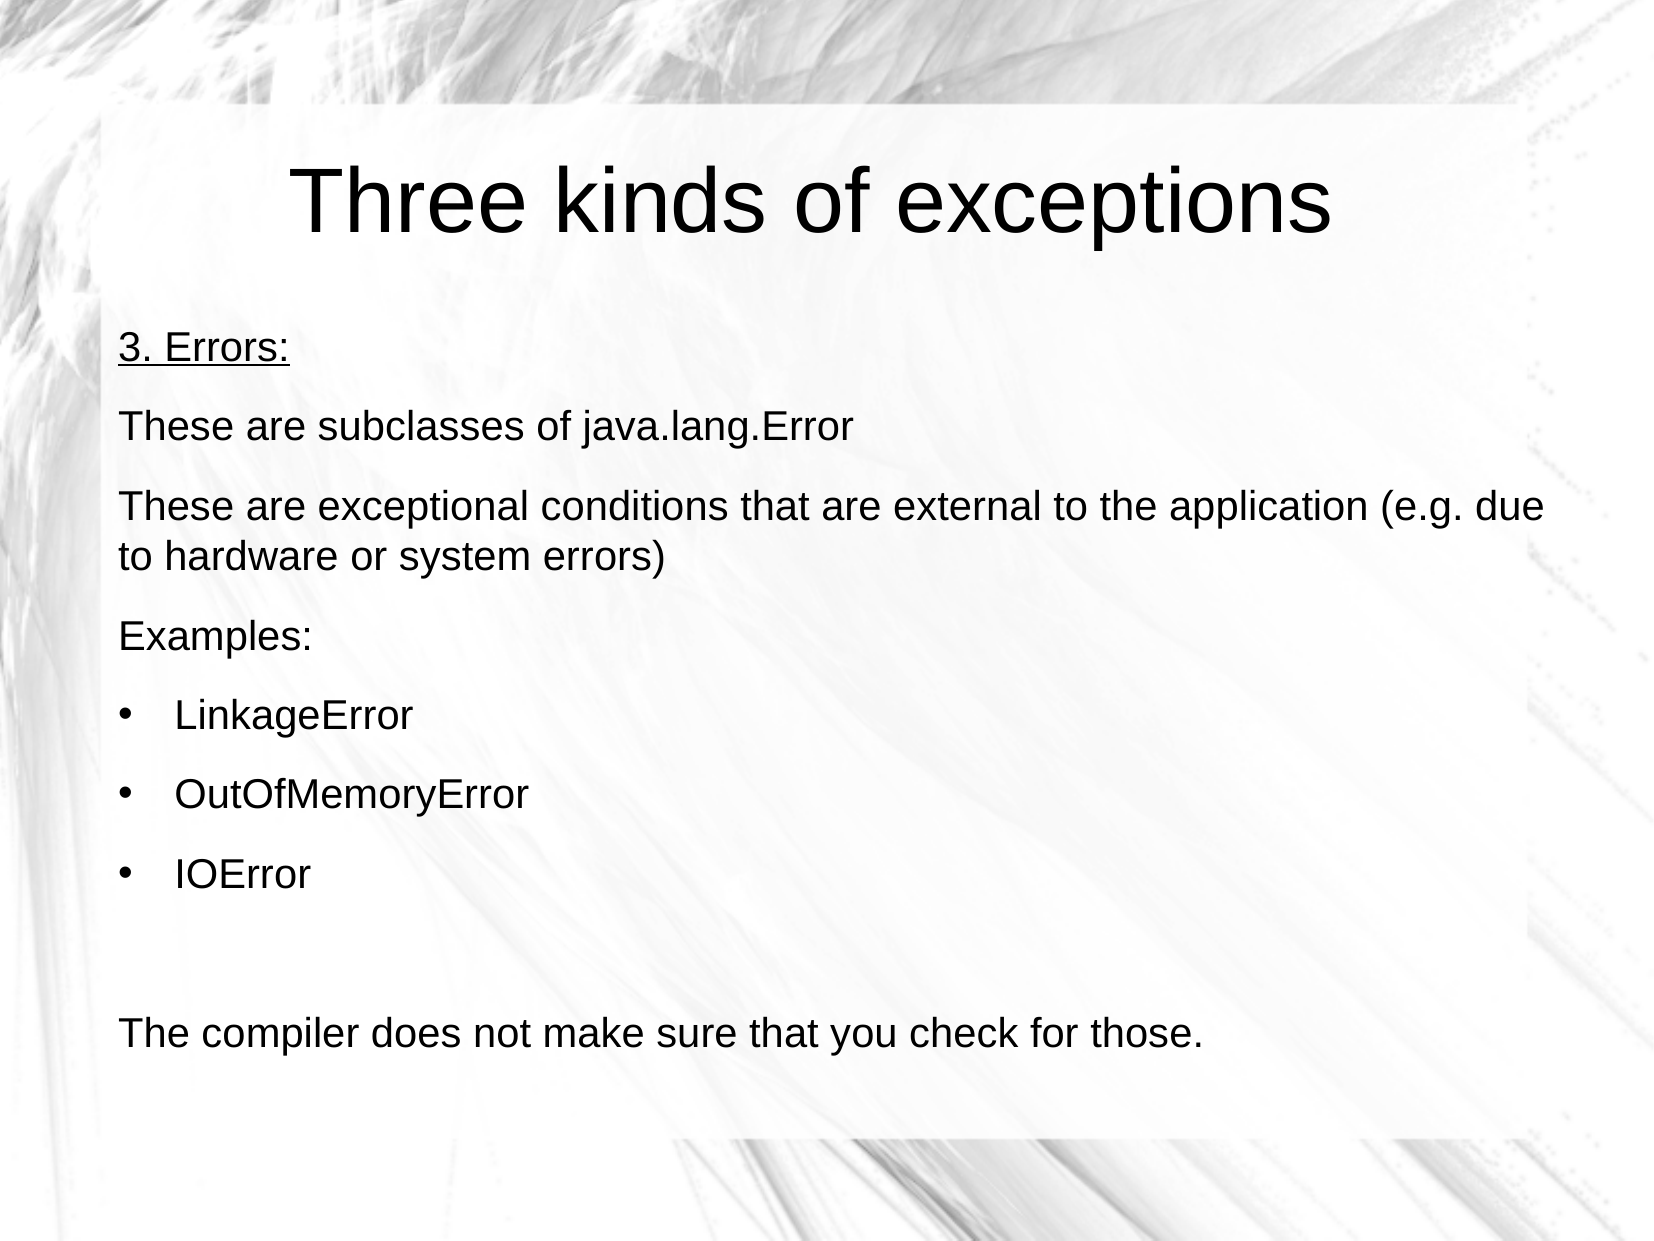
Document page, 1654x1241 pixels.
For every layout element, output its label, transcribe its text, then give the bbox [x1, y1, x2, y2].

picture [0, 0, 1654, 1241]
list 3. Errors: These are subclasses of java.lang.Error These are exceptional conditions that are external to the application (e.g. due to hardware or system errors) Examples: LinkageError OutOfMemoryError IOError The compiler does not make sure that you check for those. [118, 319, 1571, 1102]
title Three kinds of exceptions [118, 112, 1506, 281]
